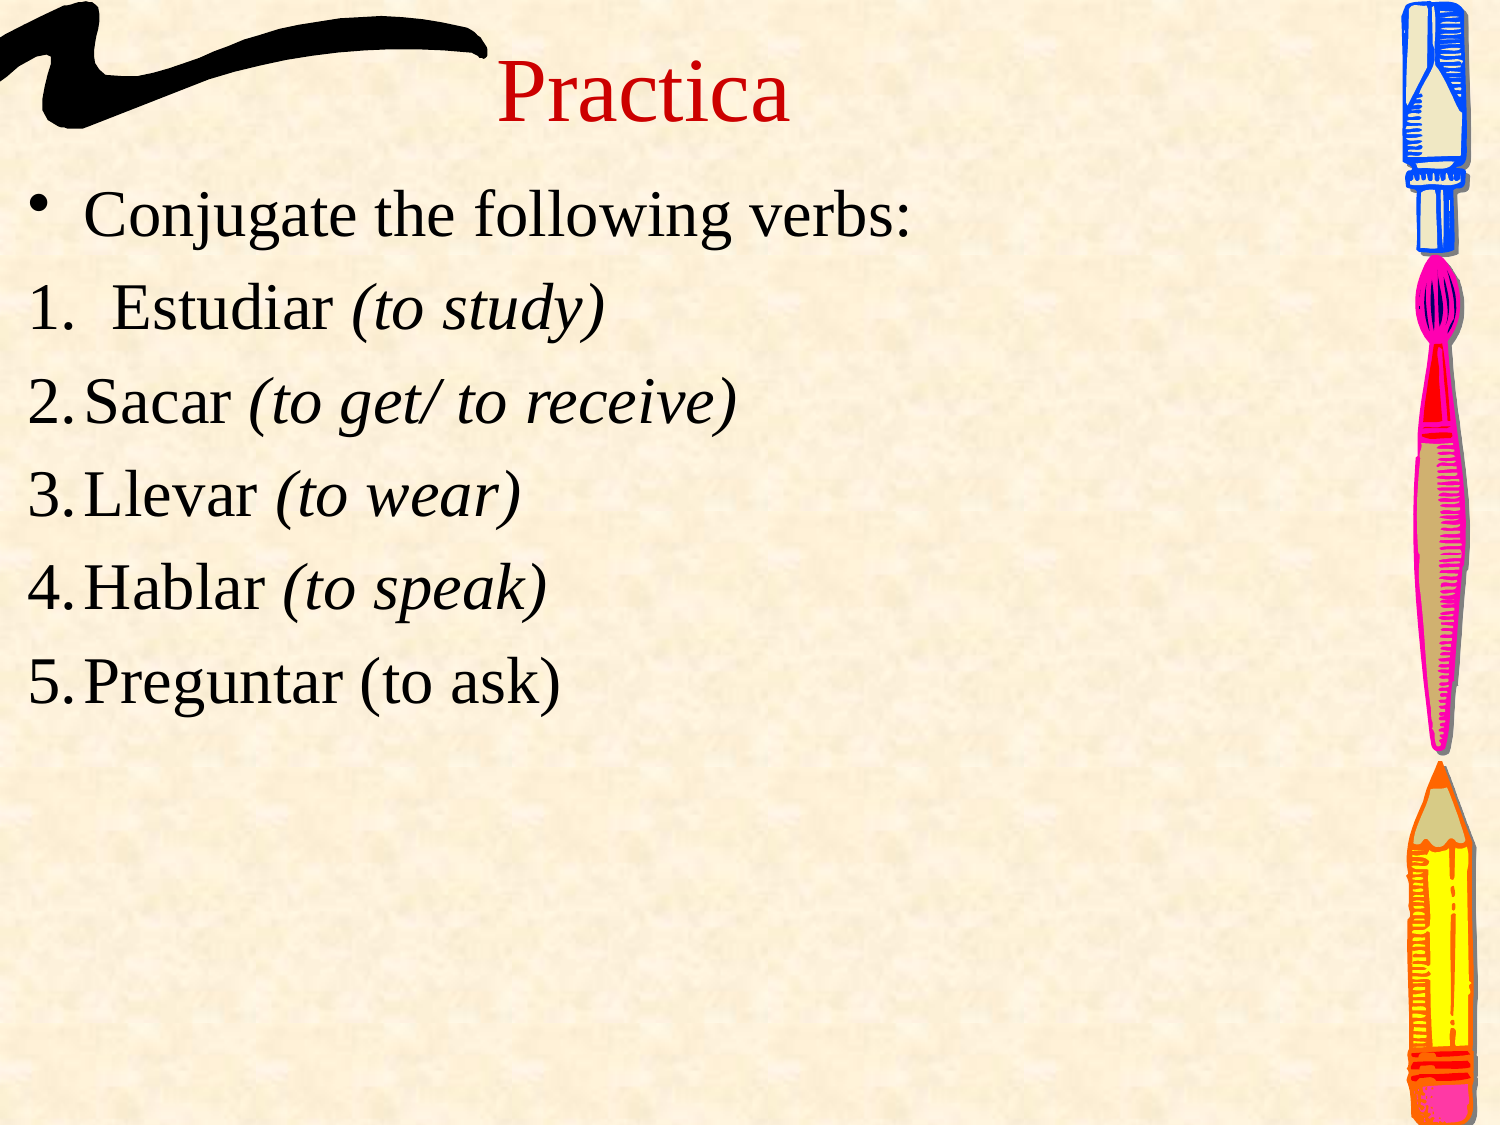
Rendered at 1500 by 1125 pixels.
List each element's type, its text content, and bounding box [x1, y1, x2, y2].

title Practica [24, 12, 1263, 158]
picture [0, 0, 1500, 1125]
list Conjugate the following verbs: Estudiar (to study) Sacar (to get/ to receive) Llevar (to wear) Hablar (to speak) Preguntar (to ask) [12, 162, 1363, 1100]
